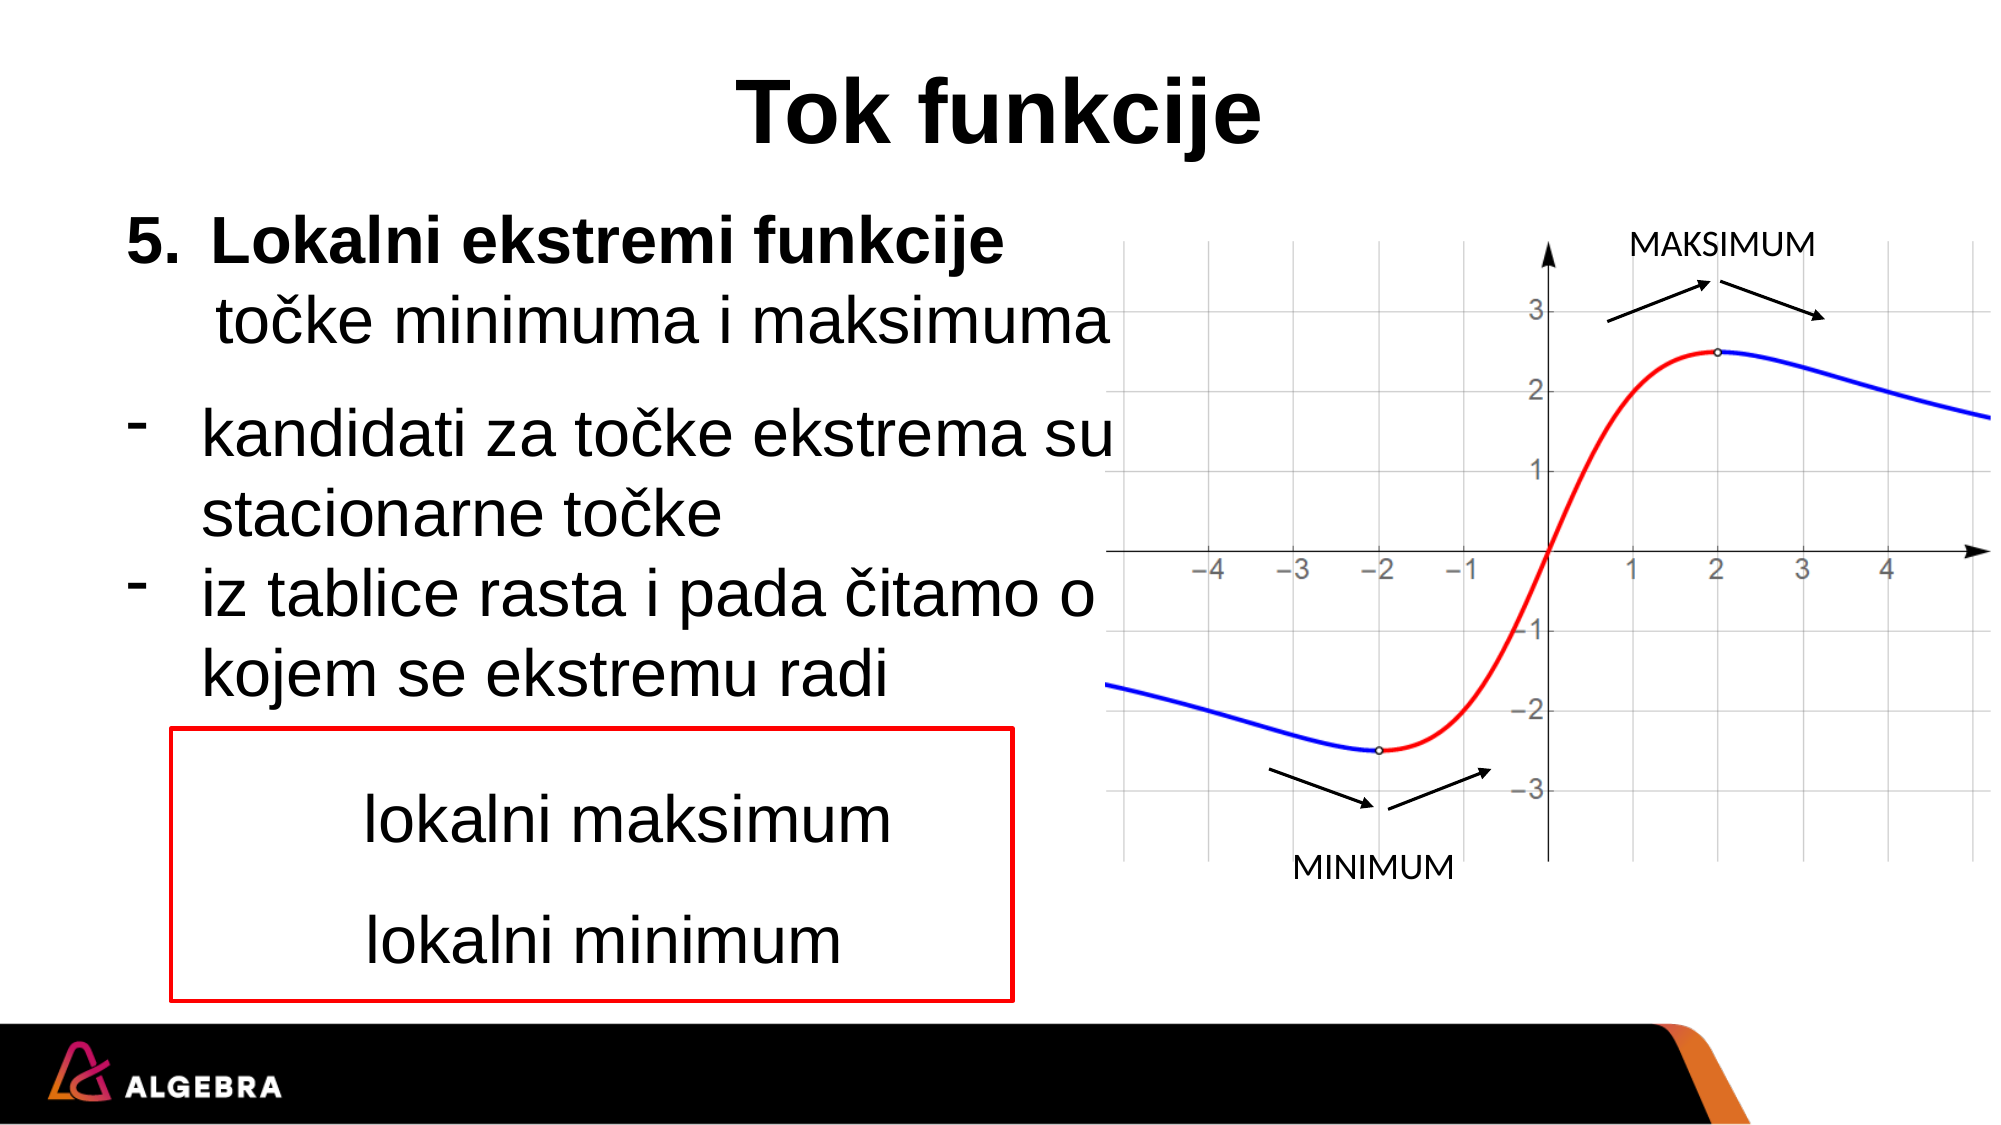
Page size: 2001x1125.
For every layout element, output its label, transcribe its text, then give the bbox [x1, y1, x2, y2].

text_box [170, 728, 1013, 1001]
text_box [1268, 768, 1374, 808]
picture [0, 1023, 1958, 1125]
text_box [1607, 281, 1711, 322]
text_box kandidati za točke ekstrema su stacionarne točke iz tablice rasta i pada čitamo o kojem se ekstremu radi [111, 382, 1105, 717]
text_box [1720, 281, 1825, 320]
text_box MAKSIMUM [1614, 211, 1832, 240]
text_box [1387, 768, 1492, 810]
title Tok funkcije [137, 4, 1863, 223]
picture [1105, 240, 1992, 863]
text_box MINIMUM [1277, 863, 1471, 895]
text_box Lokalni ekstremi funkcije točke minimuma i maksimuma [111, 189, 1159, 365]
